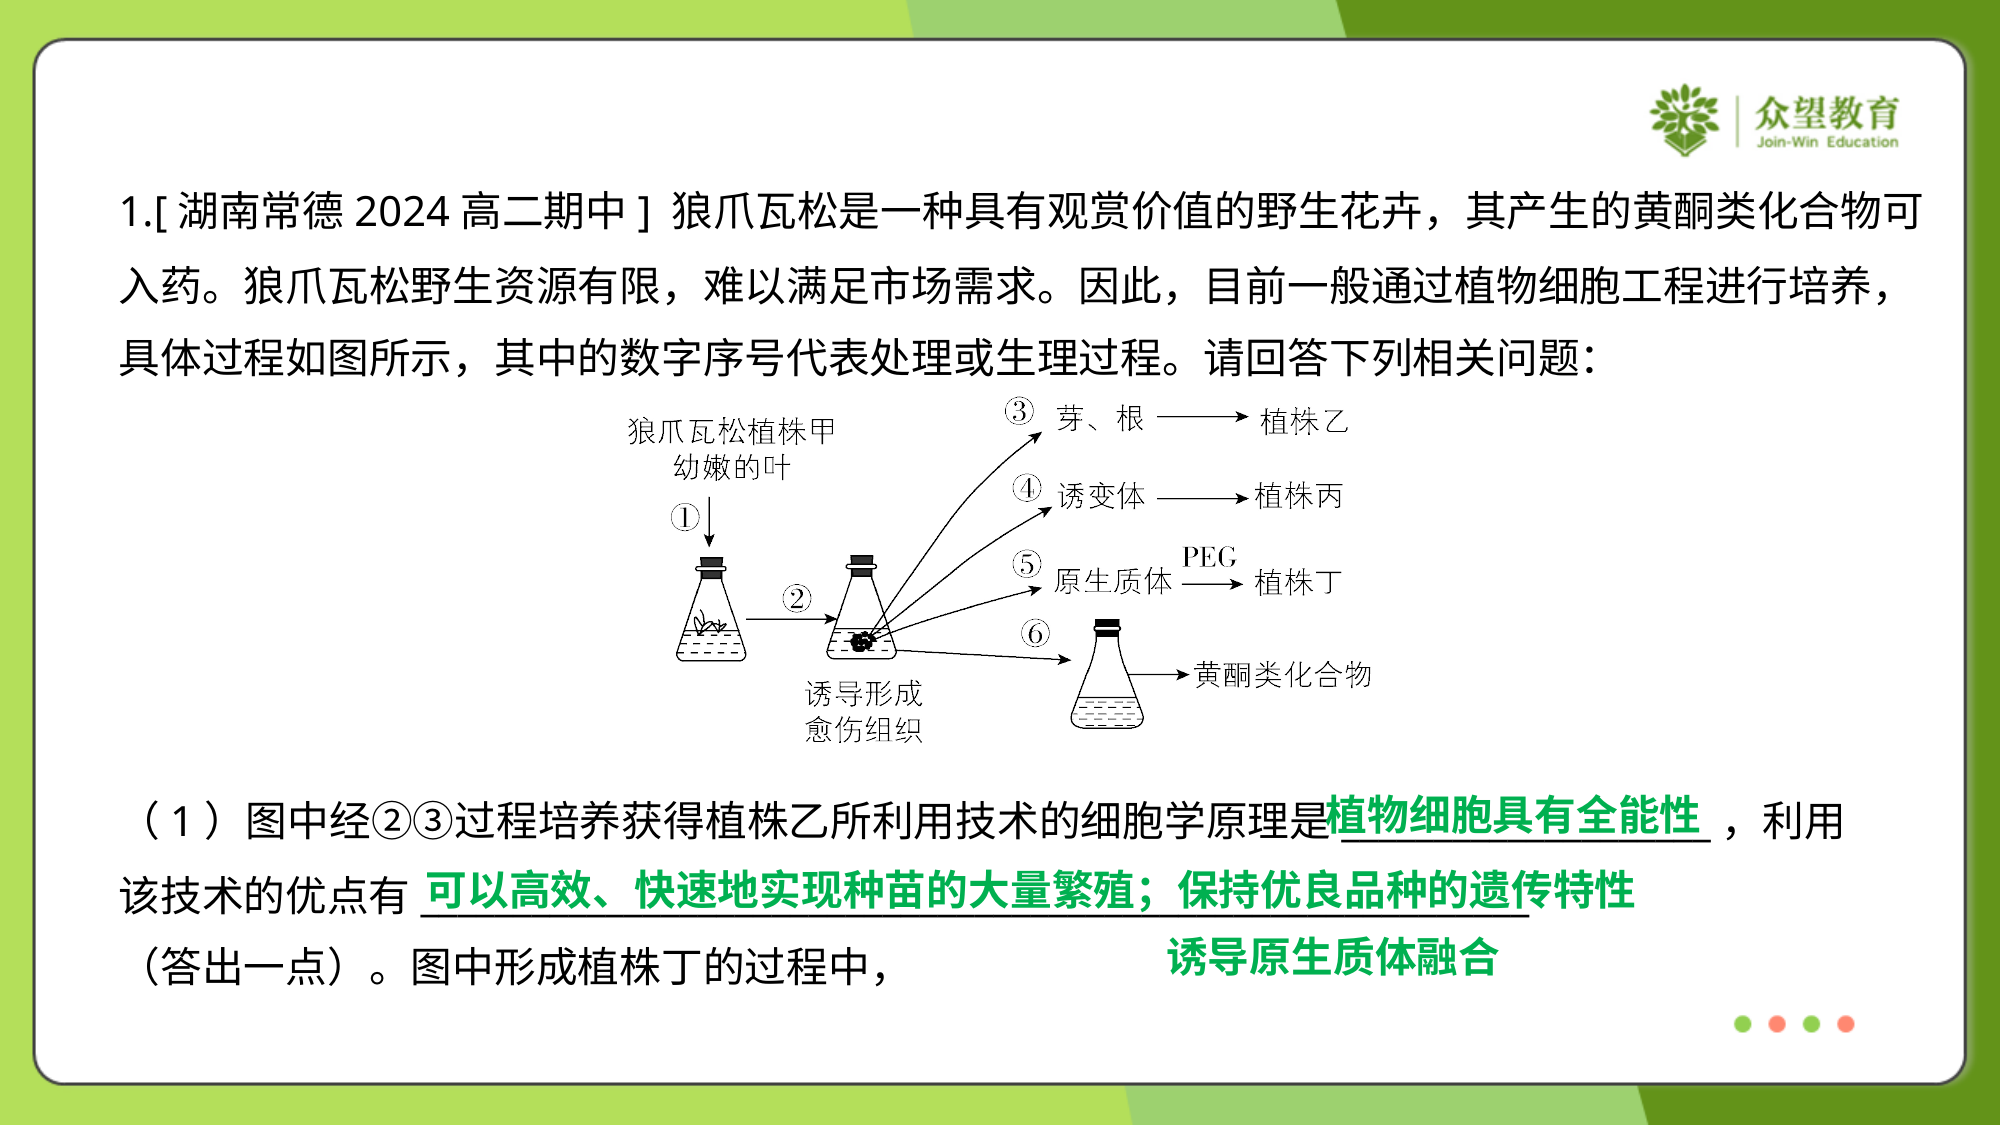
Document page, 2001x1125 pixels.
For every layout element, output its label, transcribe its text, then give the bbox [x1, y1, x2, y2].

text_box 诱导原生质体融合 [1151, 910, 1516, 975]
text_box 可以高效、快速地实现种苗的大量繁殖；保持优良品种的遗传特性 [411, 838, 1651, 906]
picture [0, 0, 2000, 1125]
text_box 1.[湖南常德2024高二期中] 狼爪瓦松是一种具有观赏价值的野生花卉，其产生的黄酮类化合物可 入药。狼爪瓦松野生资源有限，难以满足市场需求。因此，目前一般通过植物细胞工程进行培养， 具体过程如图所示，其中的数字序号代表处理或生理过程。请回答下列相关问题： [118, 159, 1883, 375]
text_box 植物细胞具有全能性 [1311, 763, 1717, 831]
